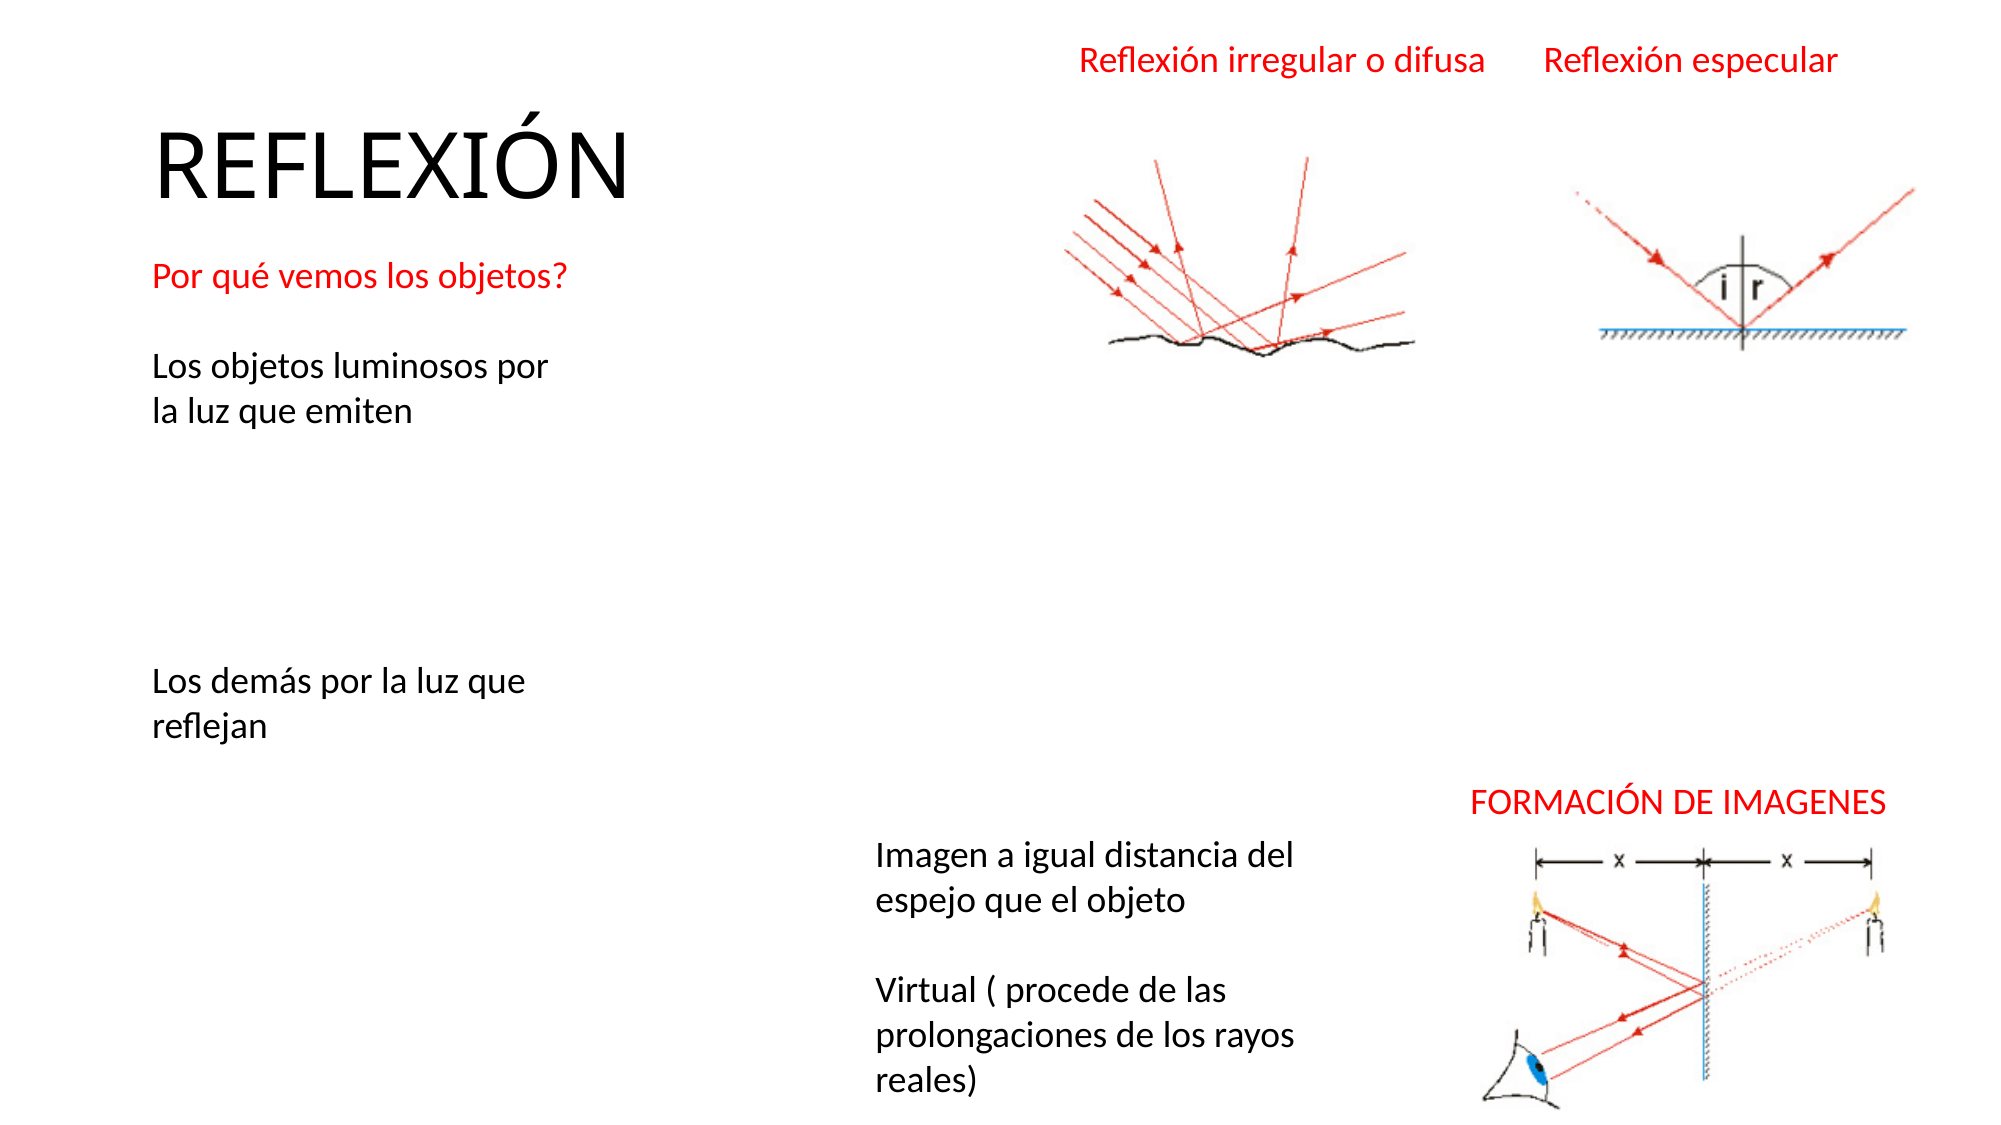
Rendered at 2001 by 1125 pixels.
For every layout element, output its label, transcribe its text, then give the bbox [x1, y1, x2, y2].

text_box Imagen a igual distancia del espejo que el objeto Virtual ( procede de las prolongaciones de los rayos reales) [860, 822, 1375, 1108]
text_box Por qué vemos los objetos? Los objetos luminosos por la luz que emiten Los demás por la luz que reflejan [137, 243, 596, 1069]
picture [1038, 129, 1486, 370]
text_box Reflexión especular [1528, 28, 1933, 88]
text_box FORMACIÓN DE IMAGENES [1455, 769, 1945, 826]
text_box Reflexión irregular o difusa [1064, 28, 1528, 88]
picture [1542, 148, 1945, 369]
title REFLEXIÓN [137, 59, 1863, 278]
picture [1440, 826, 1960, 1125]
